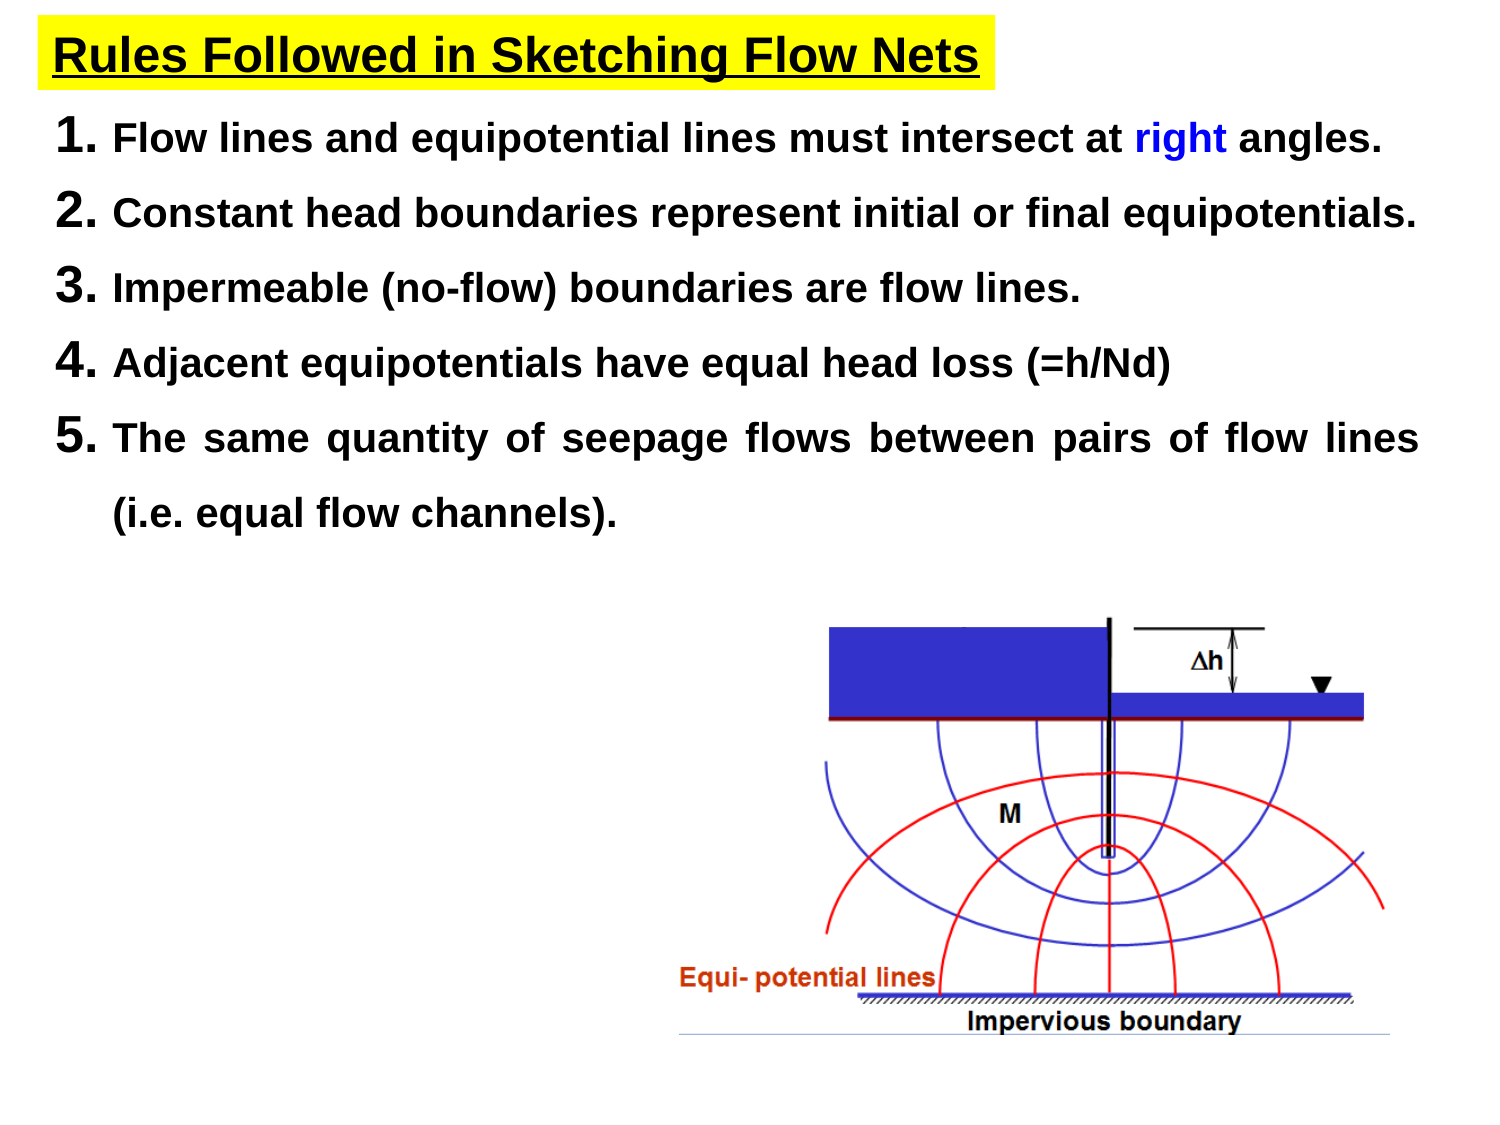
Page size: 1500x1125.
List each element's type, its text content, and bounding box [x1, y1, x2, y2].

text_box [666, 467, 1390, 1036]
text_box Flow lines and equipotential lines must intersect at right angles. Constant head boundaries represent initial or final equipotentials. Impermeable (no-flow) boundaries are flow lines. Adjacent equipotentials have equal head loss (=h/Nd) The same quantity of seepage flows between pairs of flow lines (i.e. equal flow channels). [41, 78, 1436, 618]
text_box Rules Followed in Sketching Flow Nets [37, 15, 996, 90]
